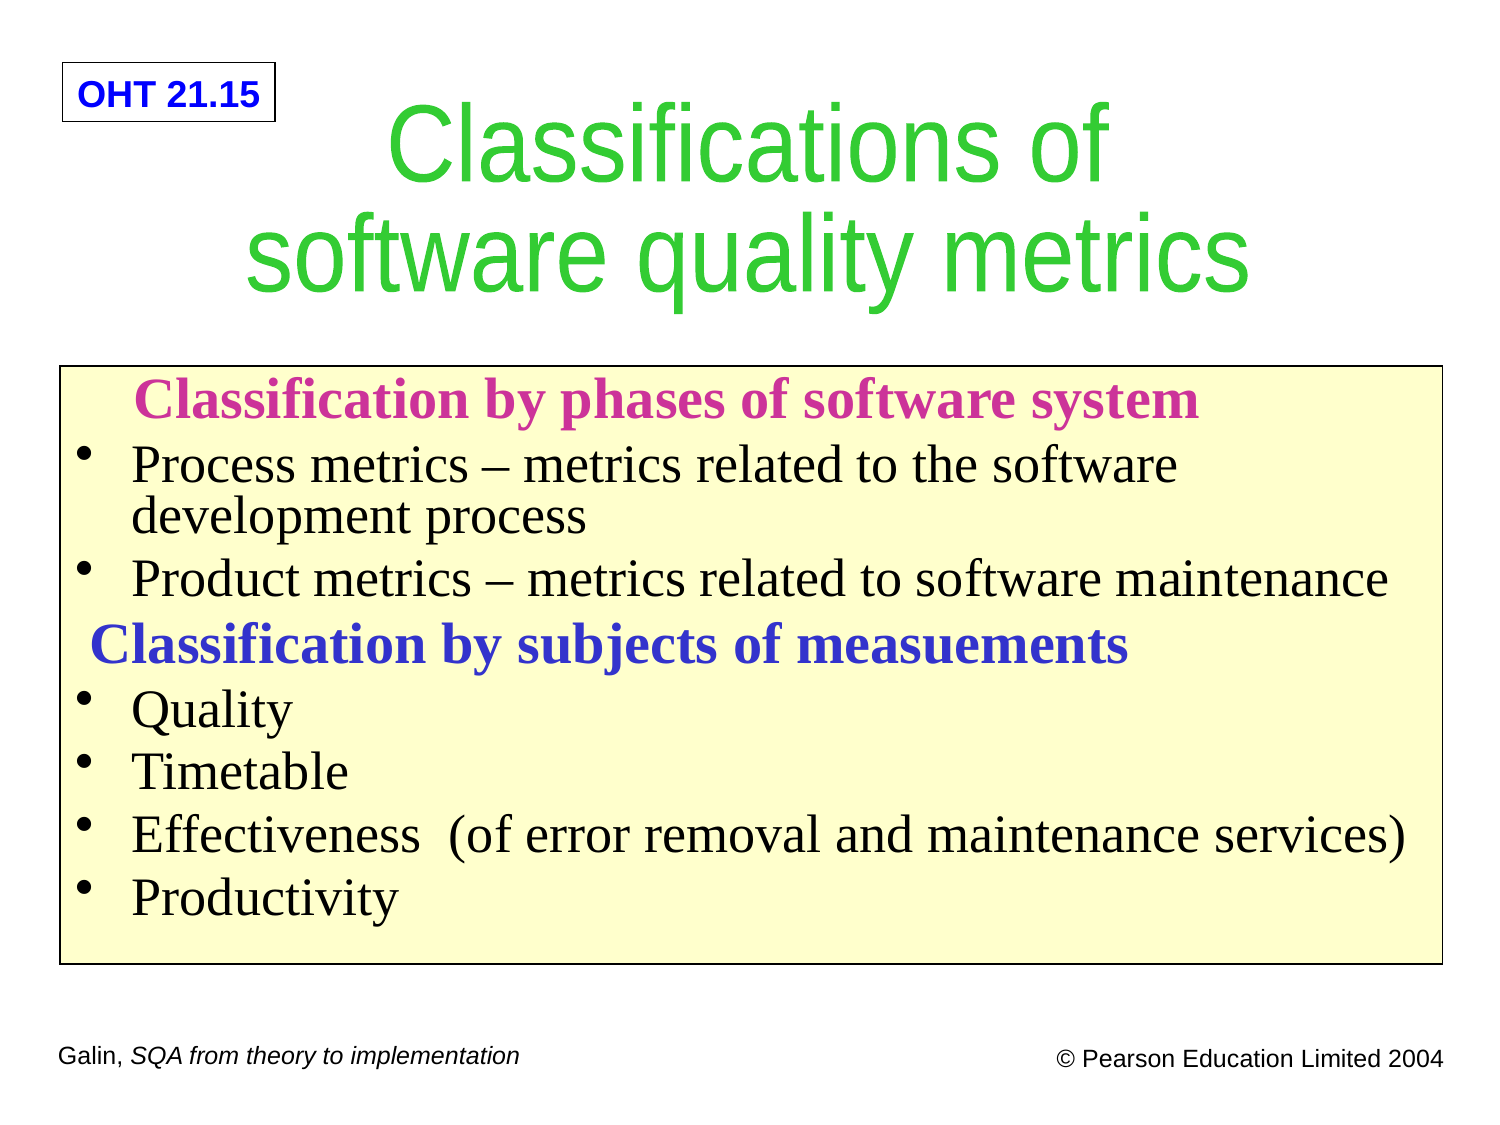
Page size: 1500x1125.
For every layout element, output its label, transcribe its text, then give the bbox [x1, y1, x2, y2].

list Classification by phases of software system Process metrics – metrics related to the software development process Product metrics – metrics related to software maintenance Classification by subjects of measuements Quality Timetable Effectiveness (of error removal and maintenance services) Productivity [59, 365, 1443, 965]
